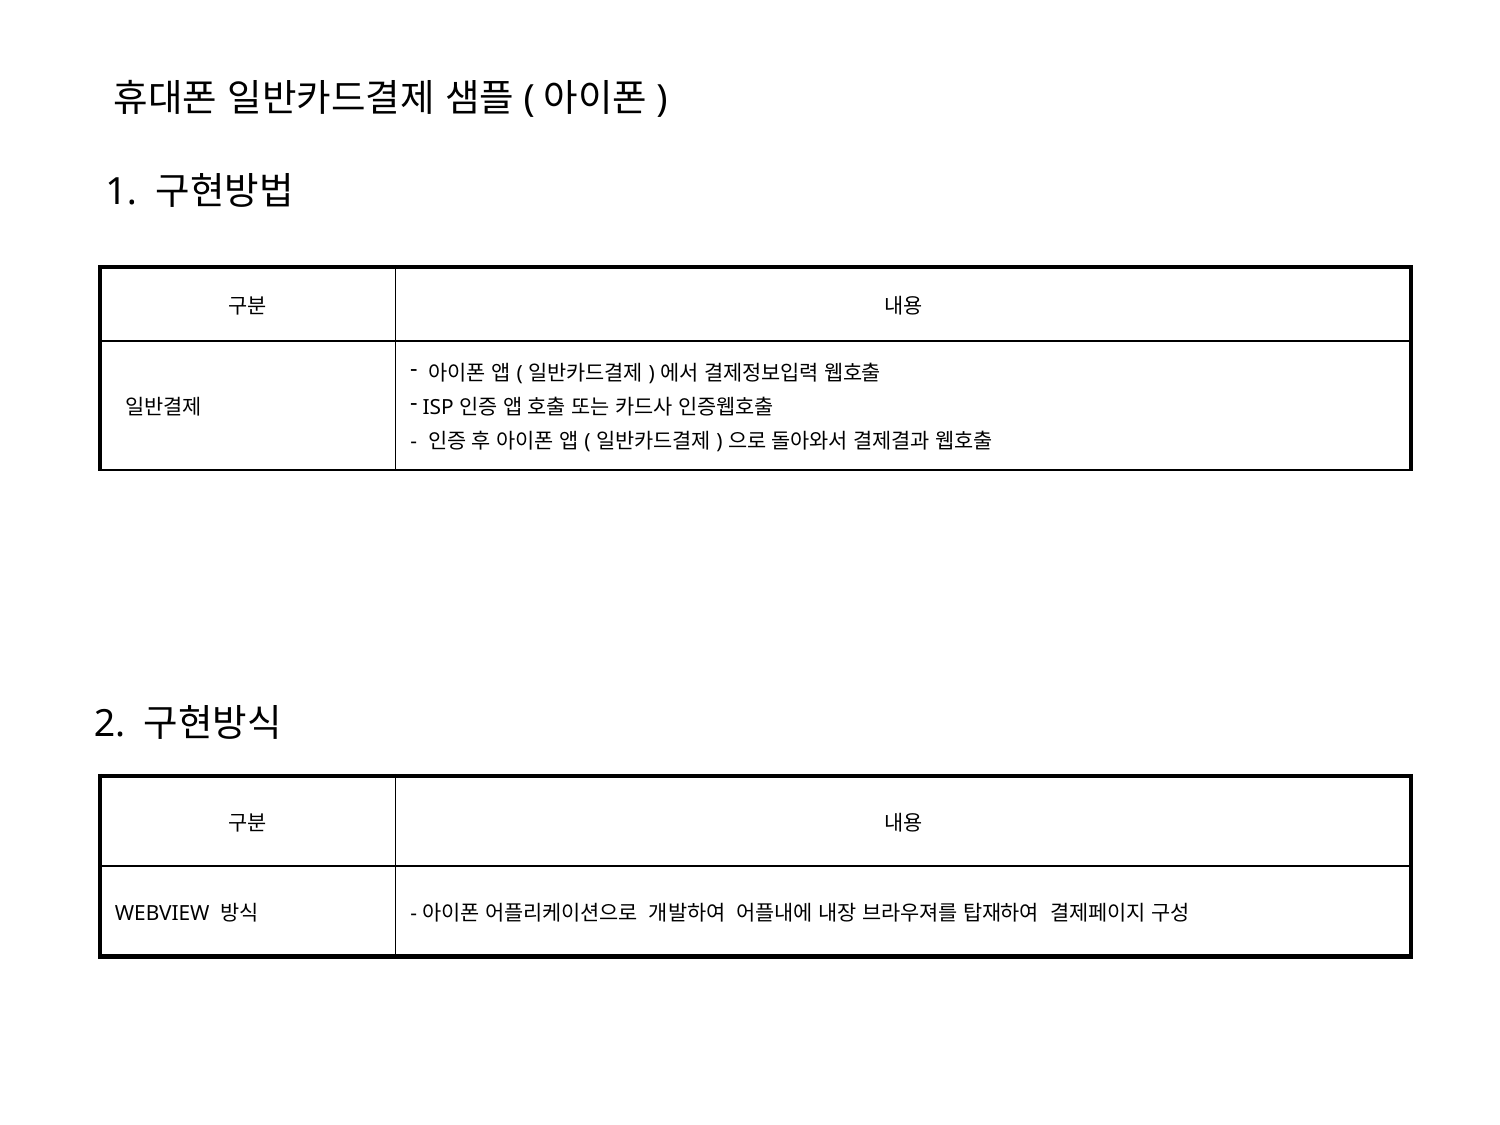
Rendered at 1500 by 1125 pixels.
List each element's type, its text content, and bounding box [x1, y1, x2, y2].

table_cell 일반결제 [102, 342, 395, 469]
table_header 내용 [396, 778, 1409, 865]
table_cell WEBVIEW 방식 [102, 867, 395, 954]
table_header 내용 [396, 269, 1409, 340]
text_box 1. 구현방법 [90, 160, 309, 220]
text_box 휴대폰 일반카드결제 샘플(아이폰) [99, 66, 683, 127]
table_cell 아이폰 앱(일반카드결제)에서 결제정보입력 웹호출 ISP인증 앱 호출 또는 카드사 인증웹호출 - 인증 후 아이폰 앱(일반카드결제)으로 돌아와서 결제결과 웹호출 [396, 342, 1409, 469]
table_header 구분 [102, 778, 395, 865]
text_box 2. 구현방식 [78, 691, 297, 752]
table_header 구분 [102, 269, 395, 340]
table_cell -아이폰 어플리케이션으로 개발하여 어플내에 내장 브라우져를 탑재하여 결제페이지 구성 [396, 867, 1409, 954]
